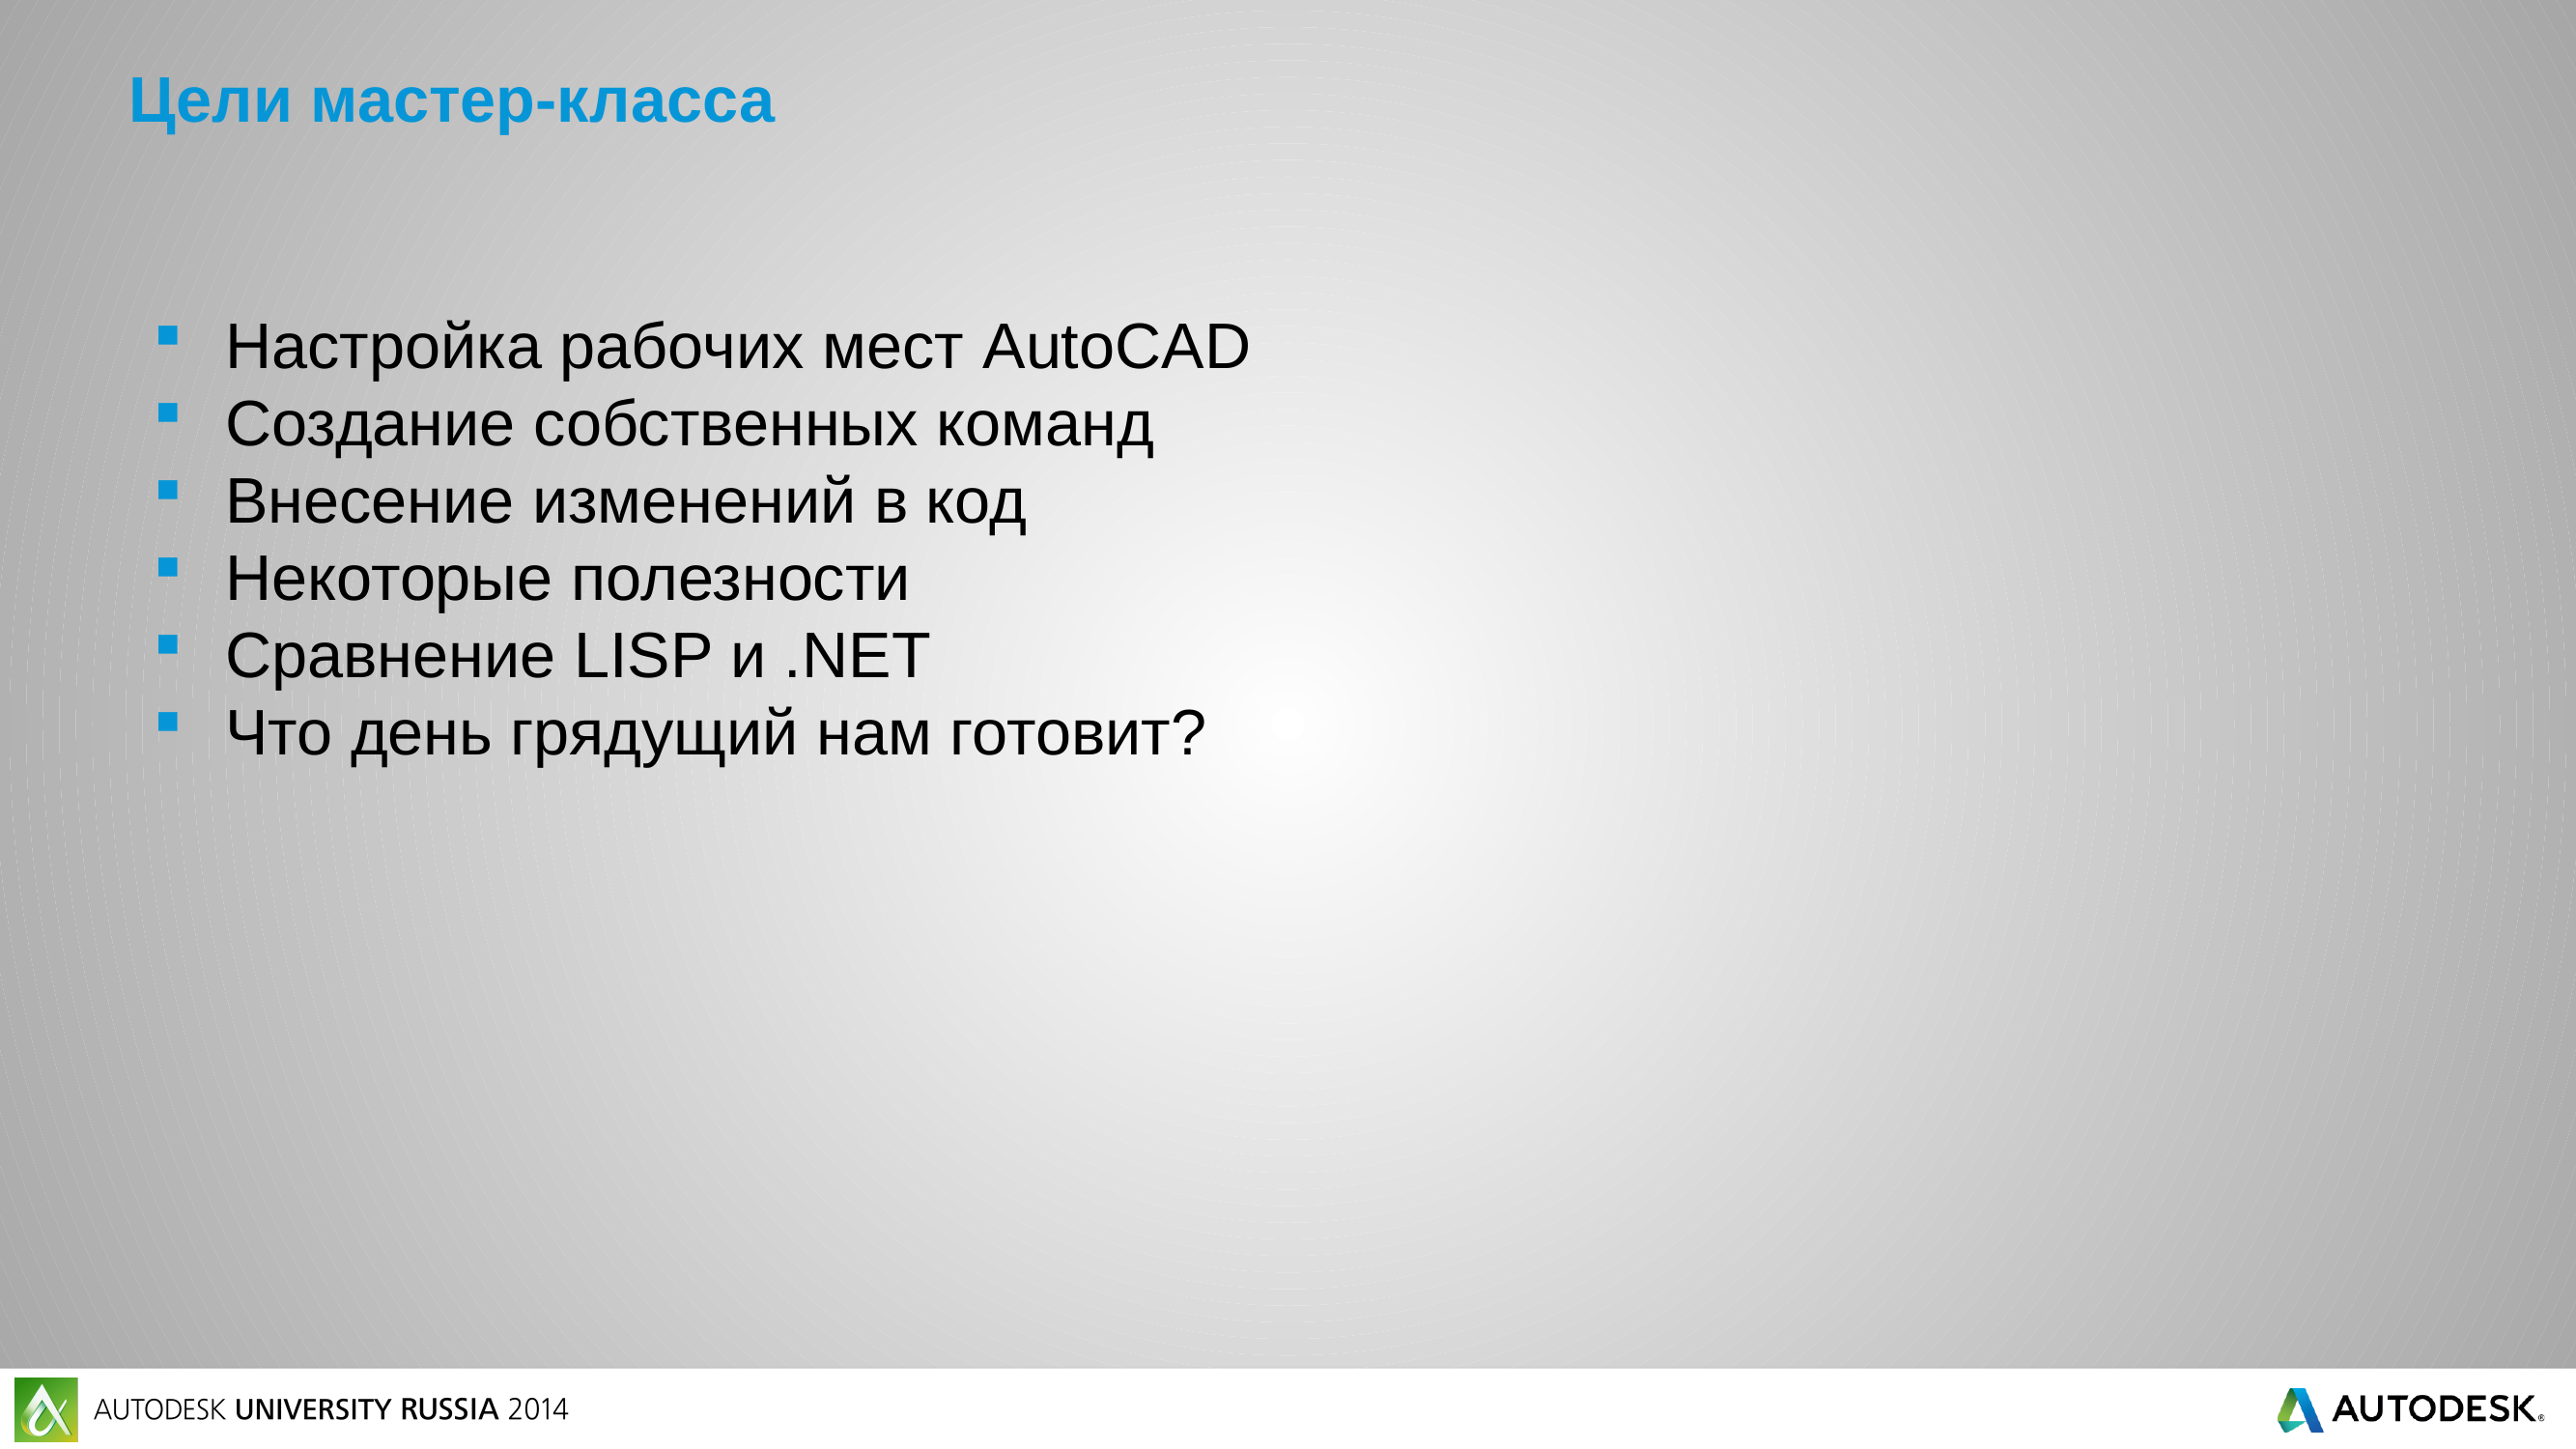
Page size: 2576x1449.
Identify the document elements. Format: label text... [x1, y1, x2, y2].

picture [2276, 1386, 2545, 1434]
list Настройка рабочих мест AutoCAD Создание собственных команд Внесение изменений в код Некоторые полезности Сравнение LISP и .NET Что день грядущий нам готовит? [128, 304, 2448, 1312]
title Цели мастер-класса [128, 58, 2448, 299]
picture [14, 1378, 569, 1442]
